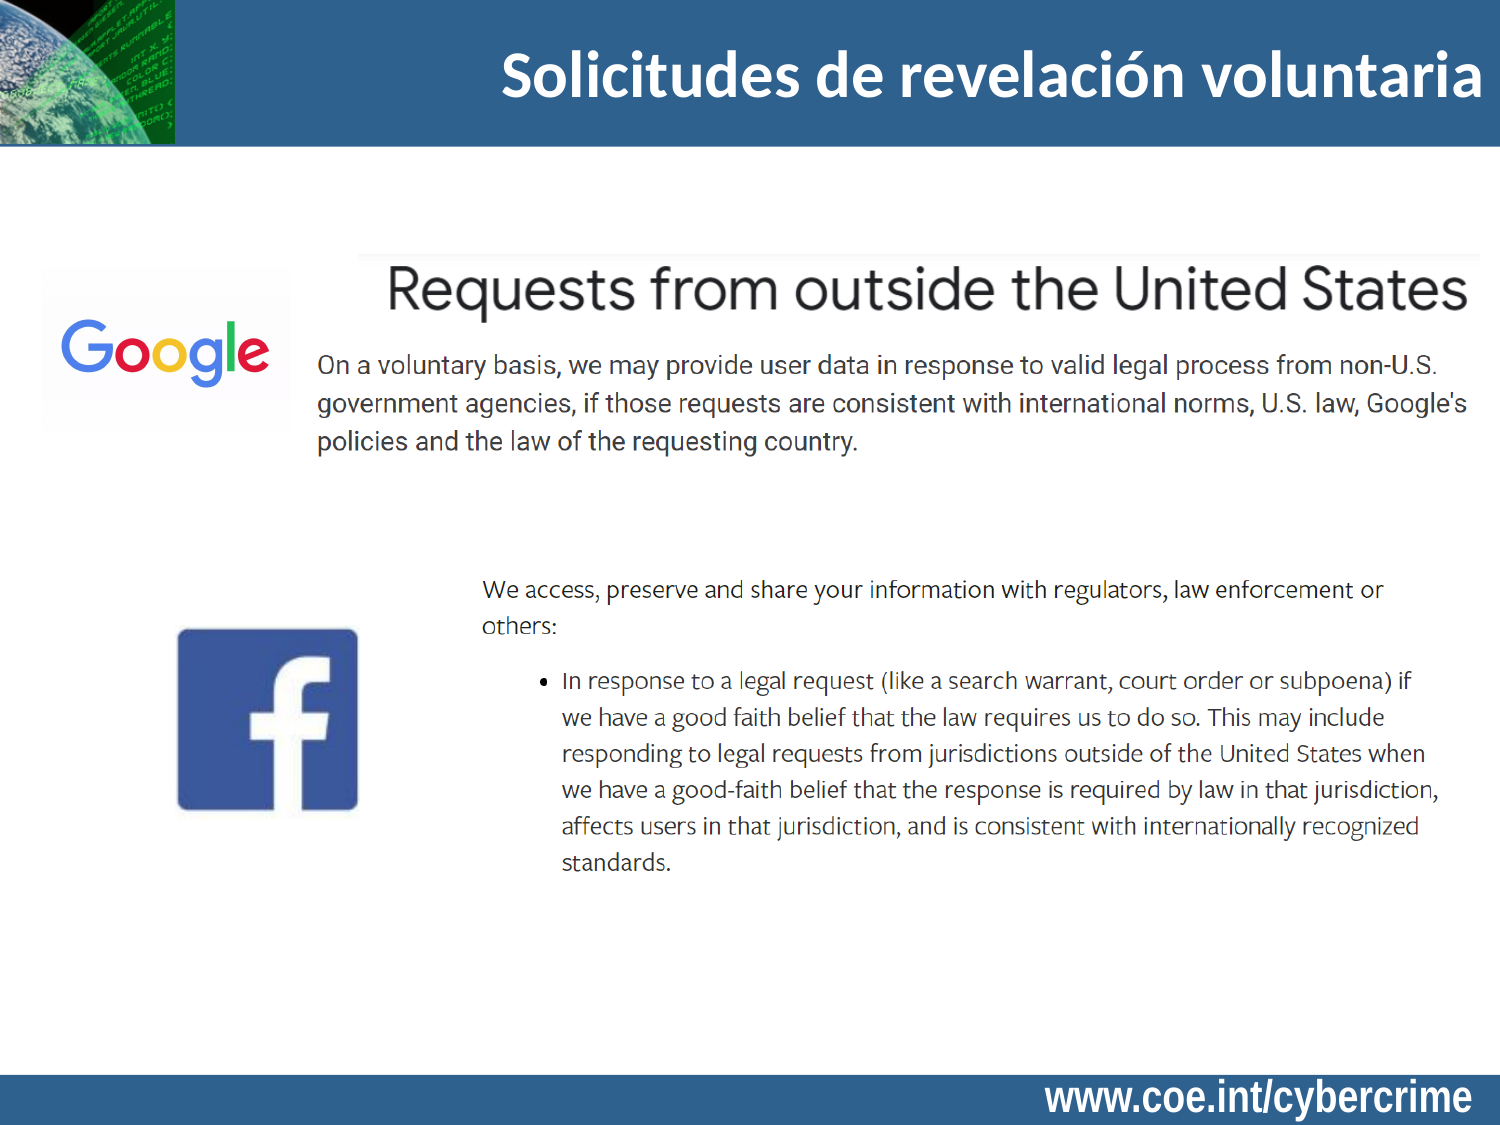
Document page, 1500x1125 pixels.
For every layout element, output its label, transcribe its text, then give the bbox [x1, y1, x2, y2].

picture [467, 566, 1457, 875]
picture [0, 0, 175, 144]
text_box Solicitudes de revelación voluntaria [177, 0, 1500, 149]
picture [316, 340, 1500, 474]
picture [174, 625, 361, 820]
text_box [0, 1073, 1030, 1125]
text_box www.coe.int/cybercrime [1030, 1059, 1500, 1125]
picture [42, 267, 292, 434]
picture [358, 254, 1481, 339]
